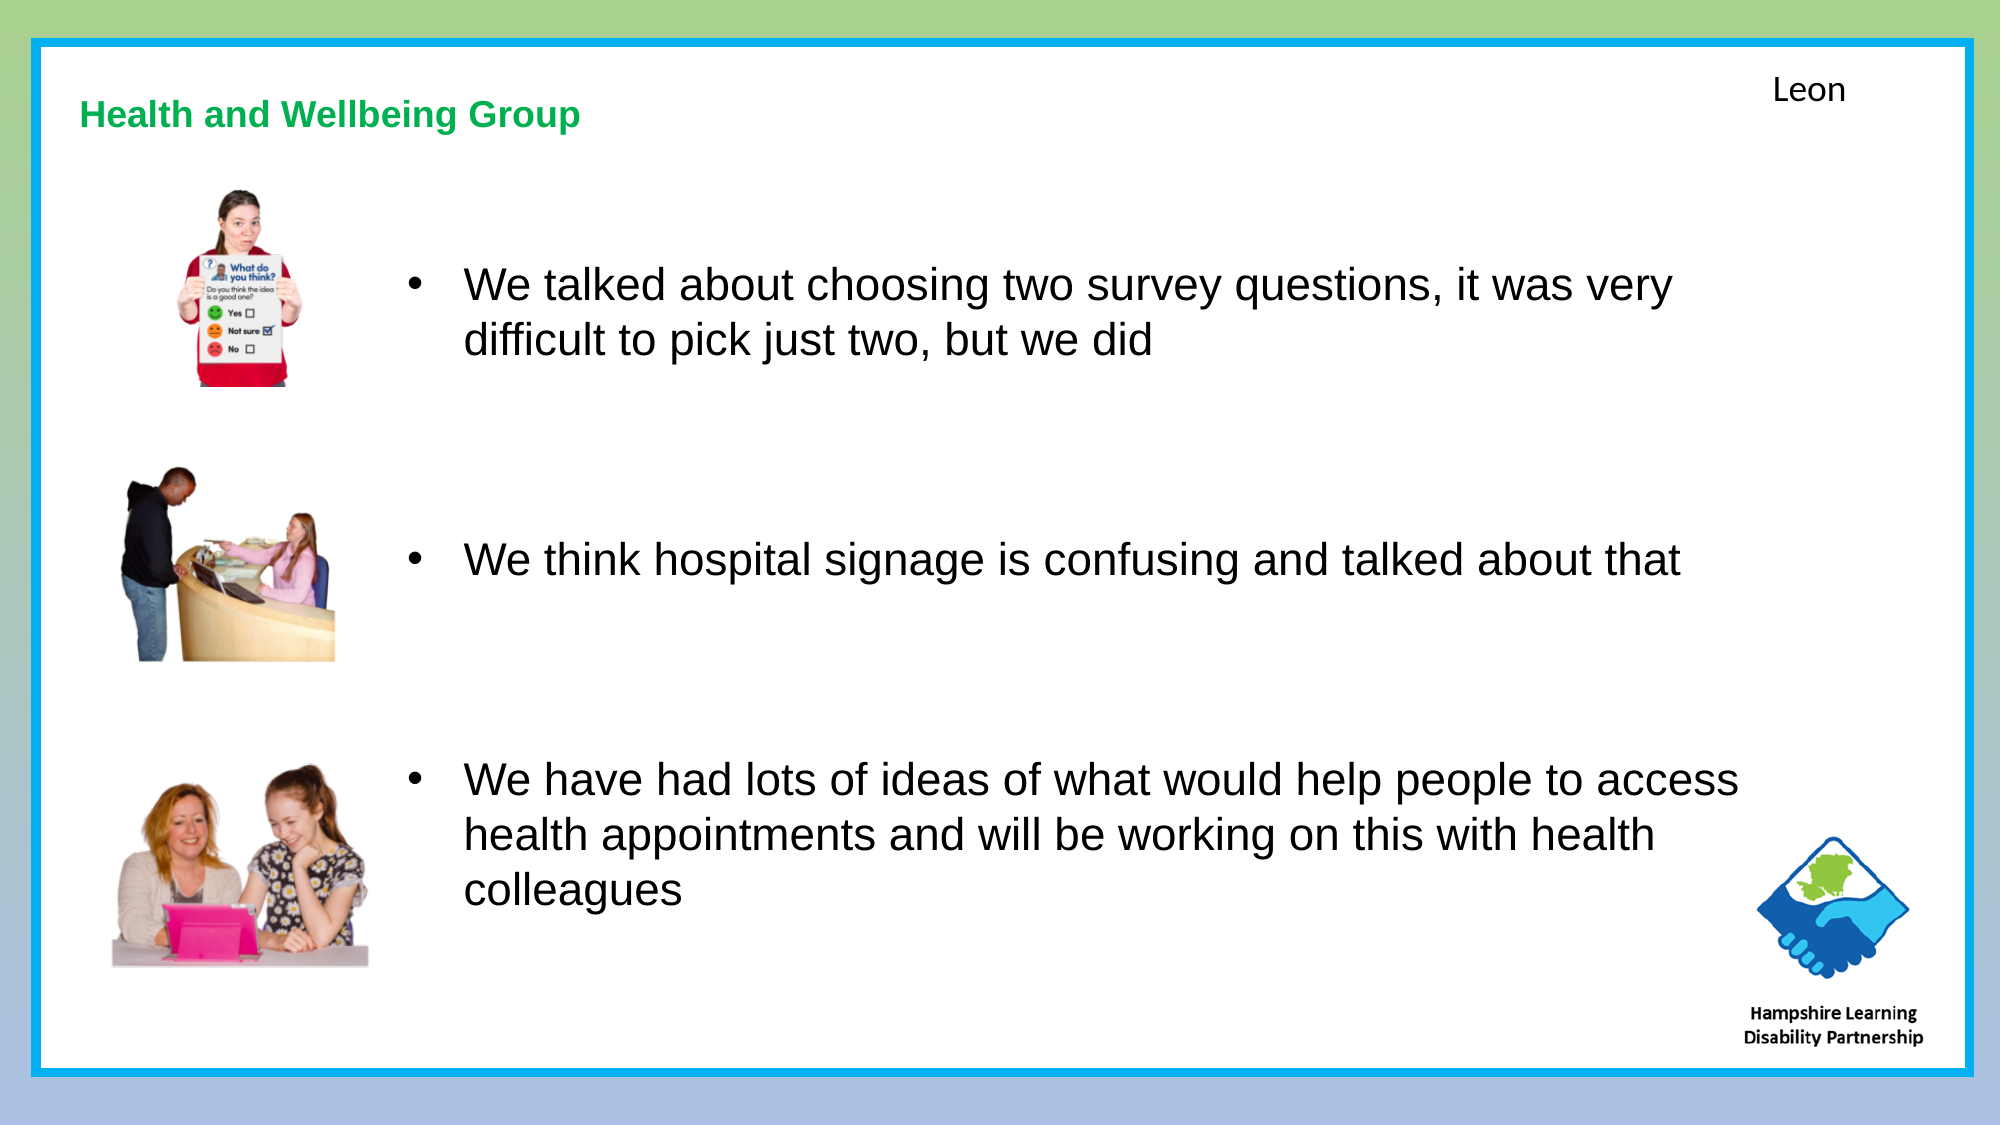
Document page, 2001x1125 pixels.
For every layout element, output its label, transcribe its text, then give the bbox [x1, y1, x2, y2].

text_box We talked about choosing two survey questions, it was very difficult to pick just two, but we did We think hospital signage is confusing and talked about that We have had lots of ideas of what would help people to access health appointments and will be working on this with health colleagues [392, 82, 1834, 923]
picture [137, 183, 342, 387]
picture [1703, 830, 1964, 1061]
text_box Leon [1758, 56, 1991, 117]
picture [106, 741, 374, 1009]
text_box [35, 41, 1970, 1073]
text_box Health and Wellbeing Group [64, 82, 610, 143]
picture [117, 454, 338, 674]
